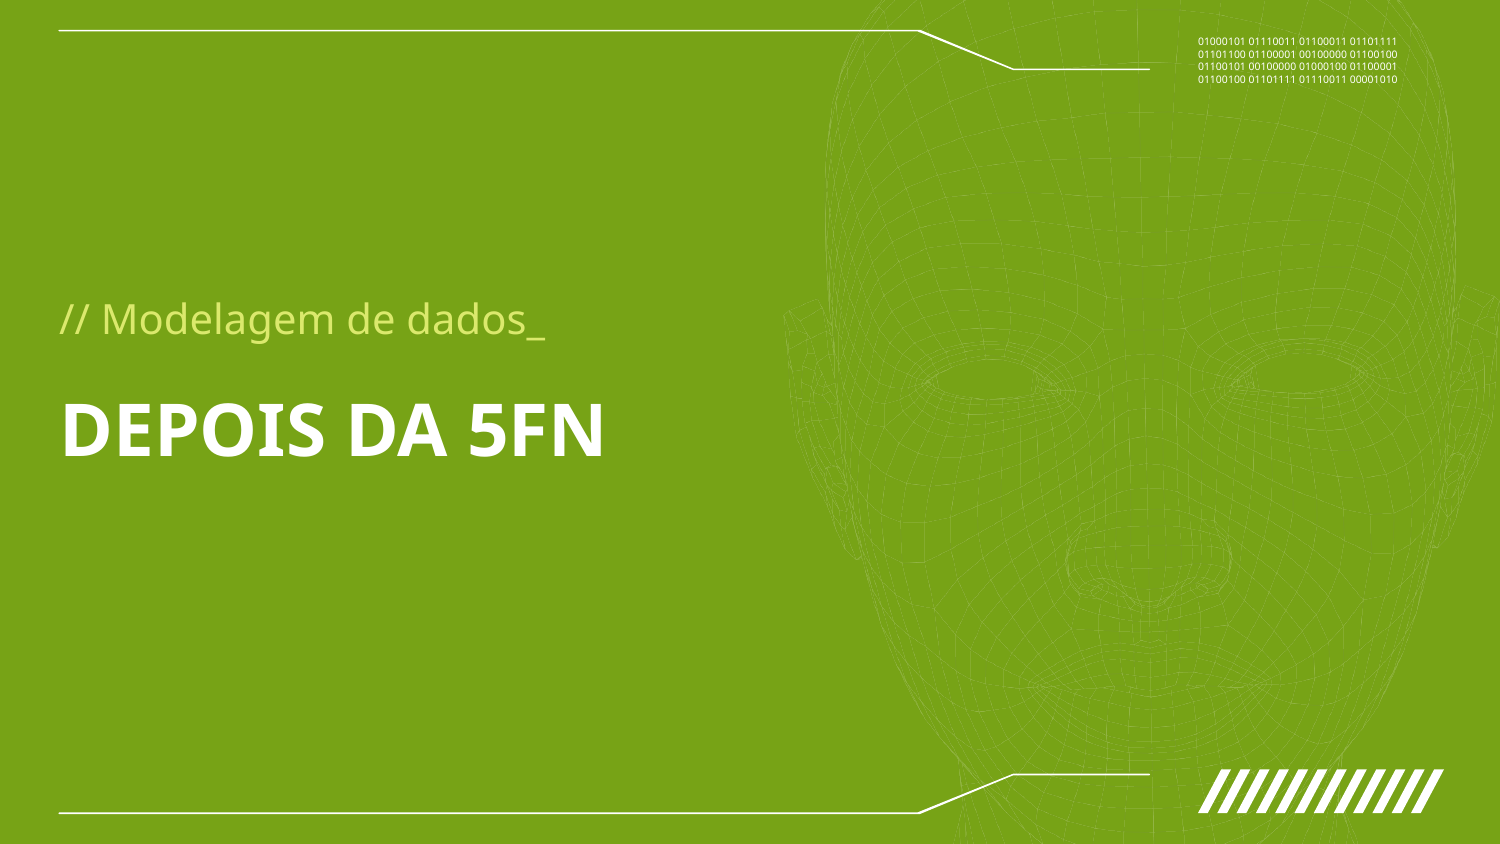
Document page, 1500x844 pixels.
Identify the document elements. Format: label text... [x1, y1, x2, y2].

text_box // Modelagem de dados_ [59, 277, 971, 358]
title DEPOIS DA 5FN [59, 368, 1127, 540]
